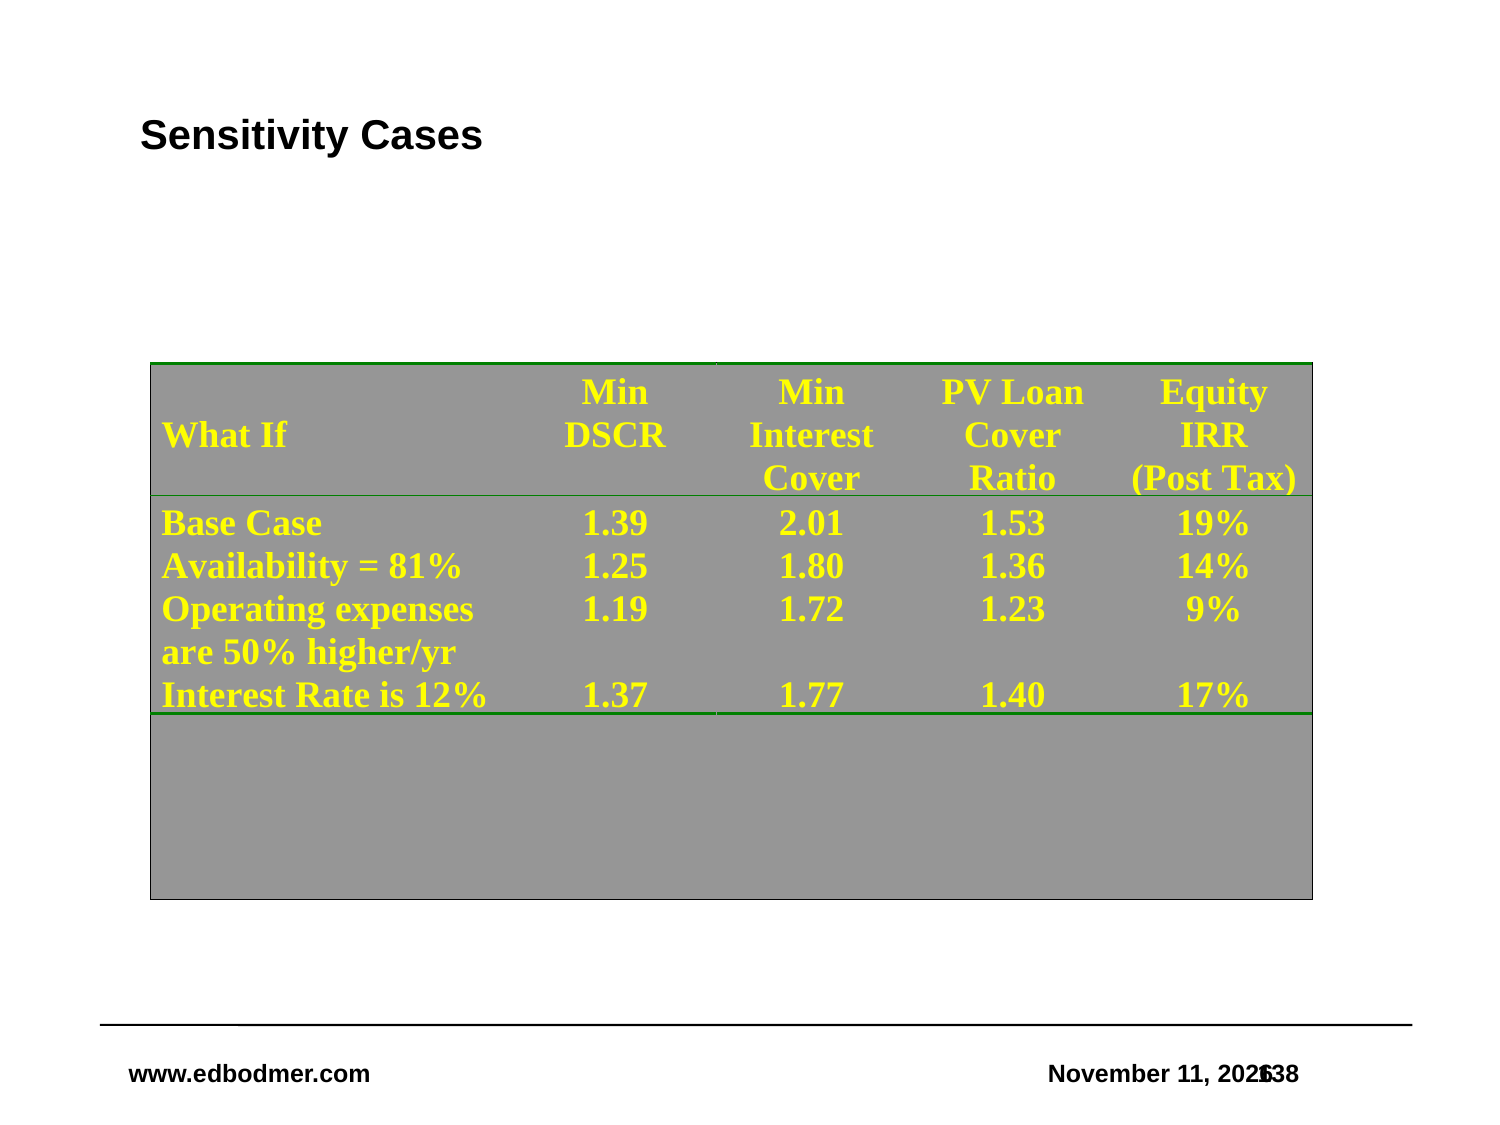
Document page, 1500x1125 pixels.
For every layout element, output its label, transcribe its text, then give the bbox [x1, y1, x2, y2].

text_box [149, 362, 1313, 900]
title Sensitivity Cases [124, 99, 1288, 226]
